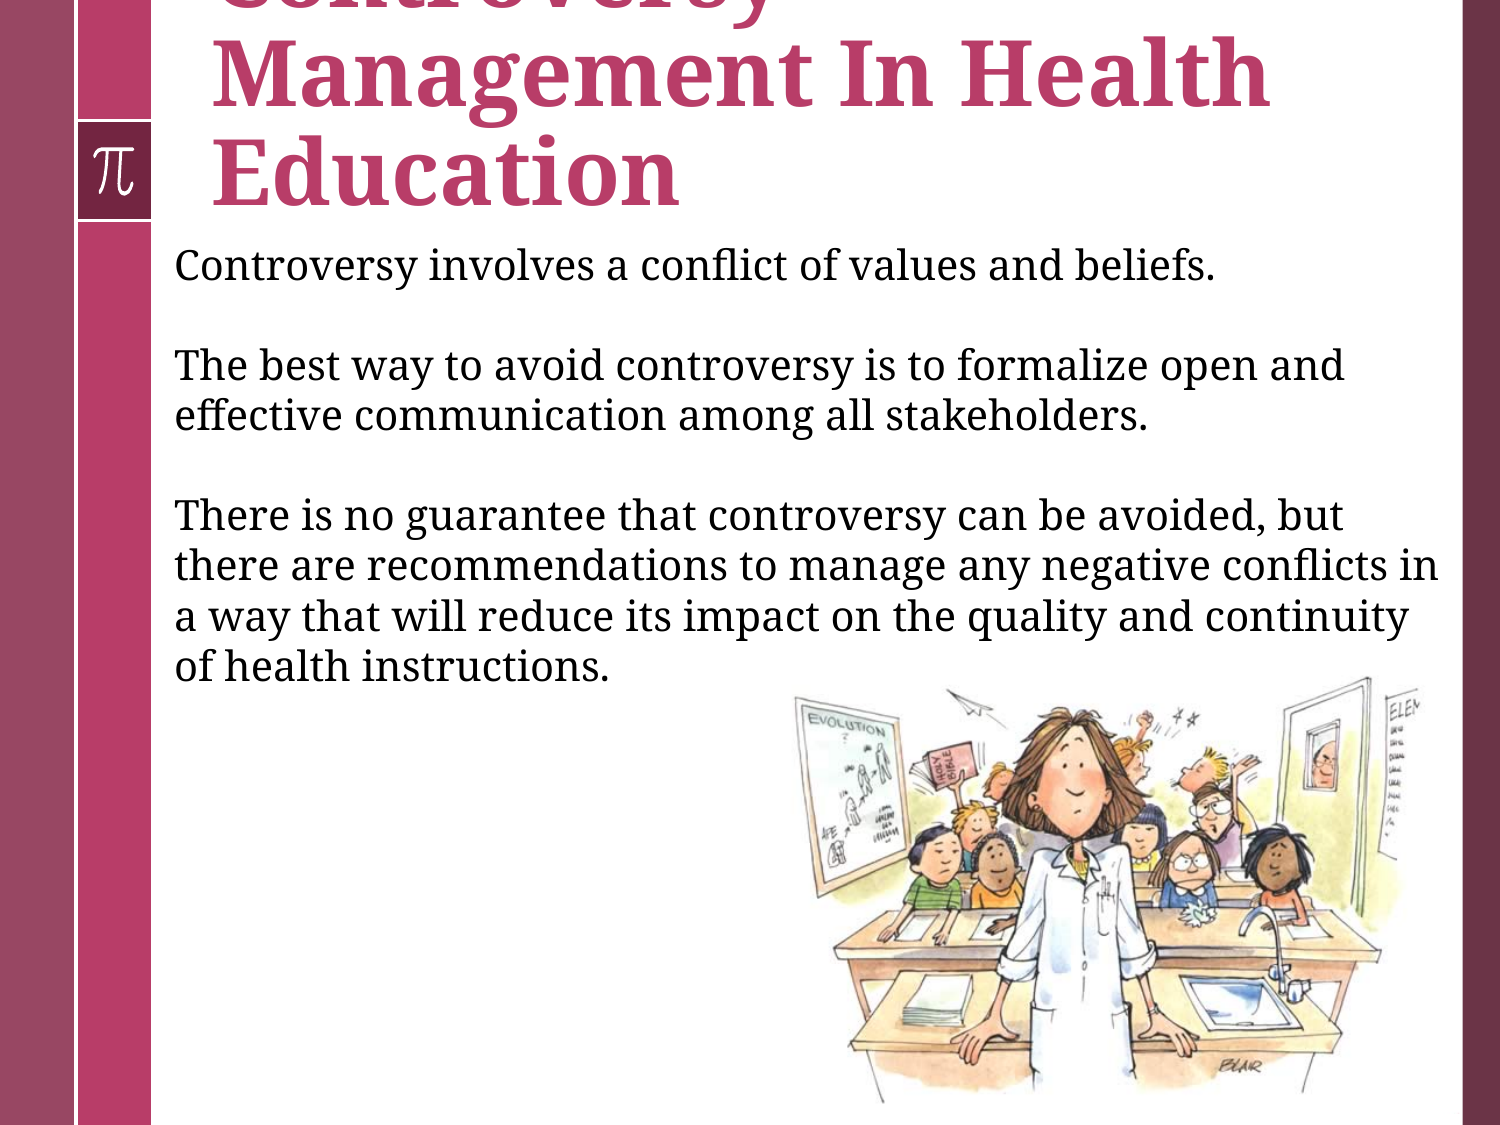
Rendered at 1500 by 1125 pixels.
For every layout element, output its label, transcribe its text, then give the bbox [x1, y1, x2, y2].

picture [773, 645, 1460, 1114]
title Controversy Management In Health Education [196, 29, 1400, 231]
text_box Controversy involves a conflict of values and beliefs. The best way to avoid controversy is to formalize open and effective communication among all stakeholders. There is no guarantee that controversy can be avoided, but there are recommendations to manage any negative conflicts in a way that will reduce its impact on the quality and continuity of health instructions. [159, 231, 1459, 697]
